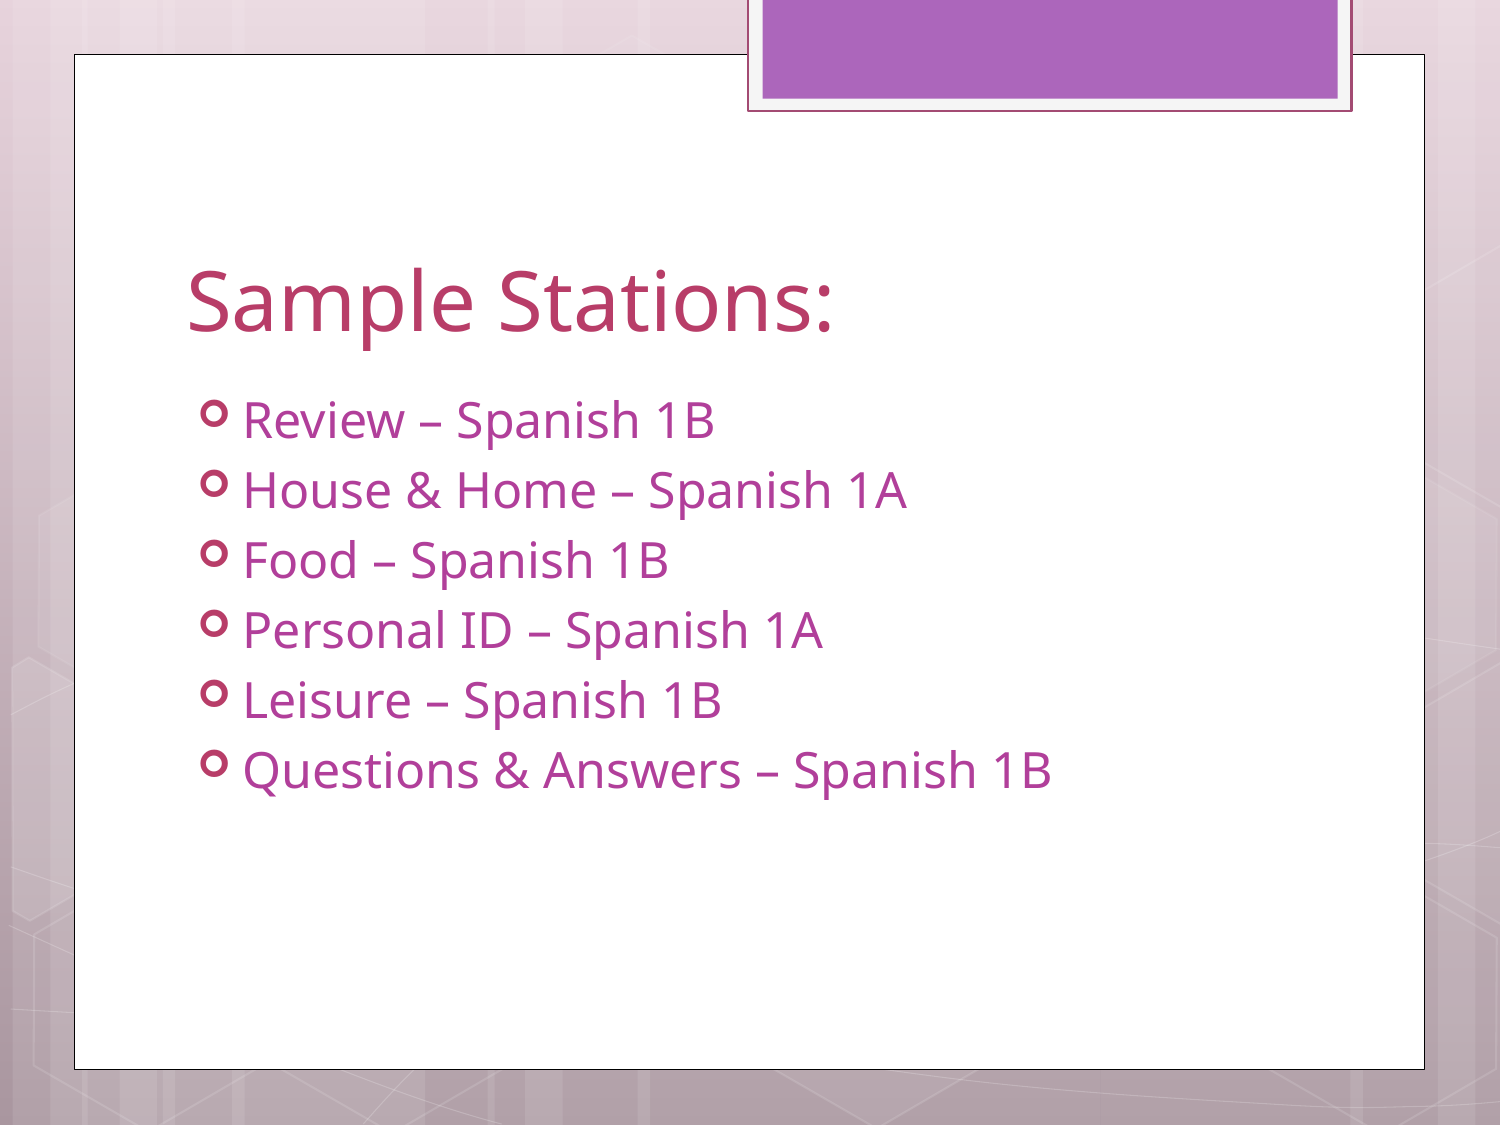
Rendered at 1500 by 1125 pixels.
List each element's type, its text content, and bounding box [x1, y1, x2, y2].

list Review – Spanish 1B House & Home – Spanish 1A Food – Spanish 1B Personal ID – Spanish 1A Leisure – Spanish 1B Questions & Answers – Spanish 1B [171, 381, 1283, 957]
title Sample Stations: [171, 168, 1324, 357]
